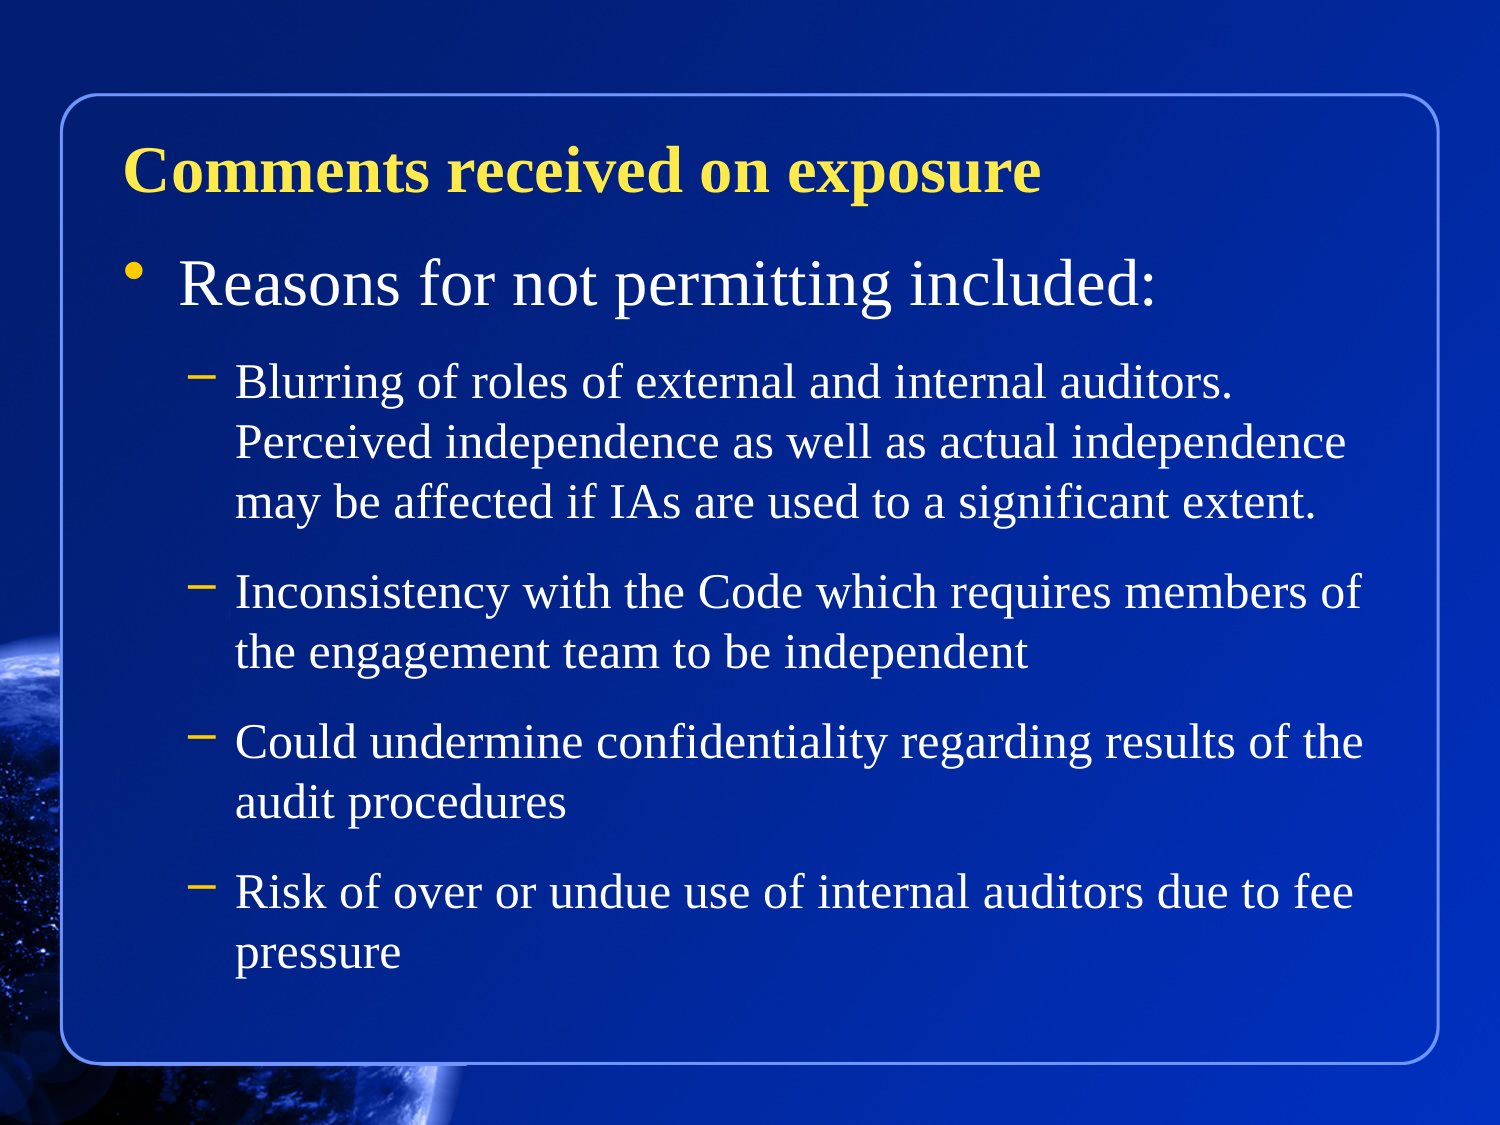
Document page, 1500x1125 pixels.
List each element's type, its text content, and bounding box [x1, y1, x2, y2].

list Comments received on exposure [107, 118, 1411, 215]
list Reasons for not permitting included: Blurring of roles of external and internal auditors. Perceived independence as well as actual independence may be affected if IAs are used to a significant extent. Inconsistency with the Code which requires members of the engagement team to be independent Could undermine confidentiality regarding results of the audit procedures Risk of over or undue use of internal auditors due to fee pressure [107, 230, 1411, 1048]
picture [0, 0, 1500, 1125]
